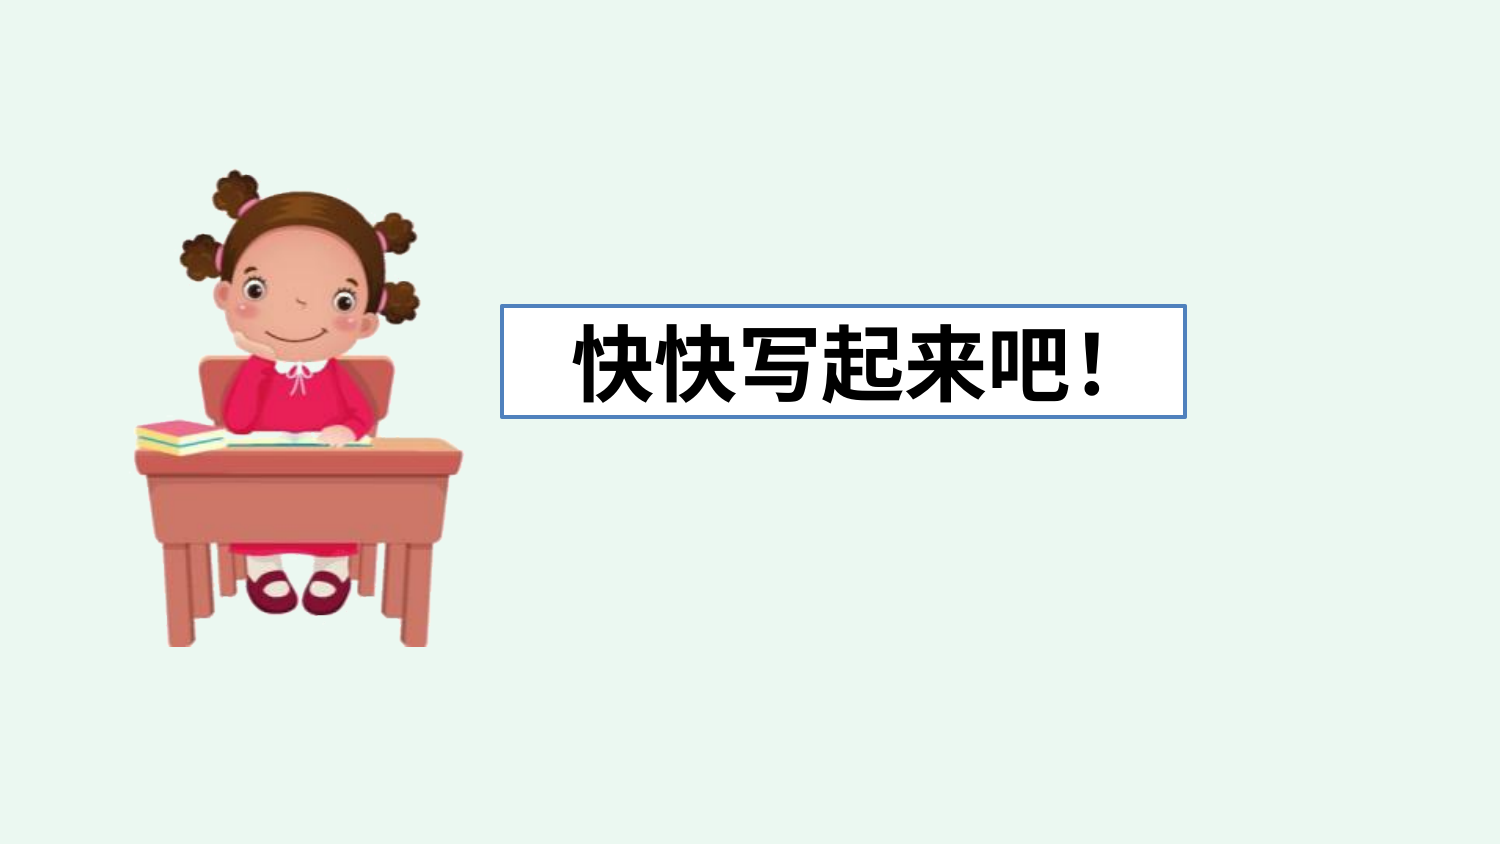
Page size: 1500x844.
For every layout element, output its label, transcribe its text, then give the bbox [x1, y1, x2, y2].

text_box 快快写起来吧！ [500, 304, 1187, 419]
picture [123, 149, 467, 648]
